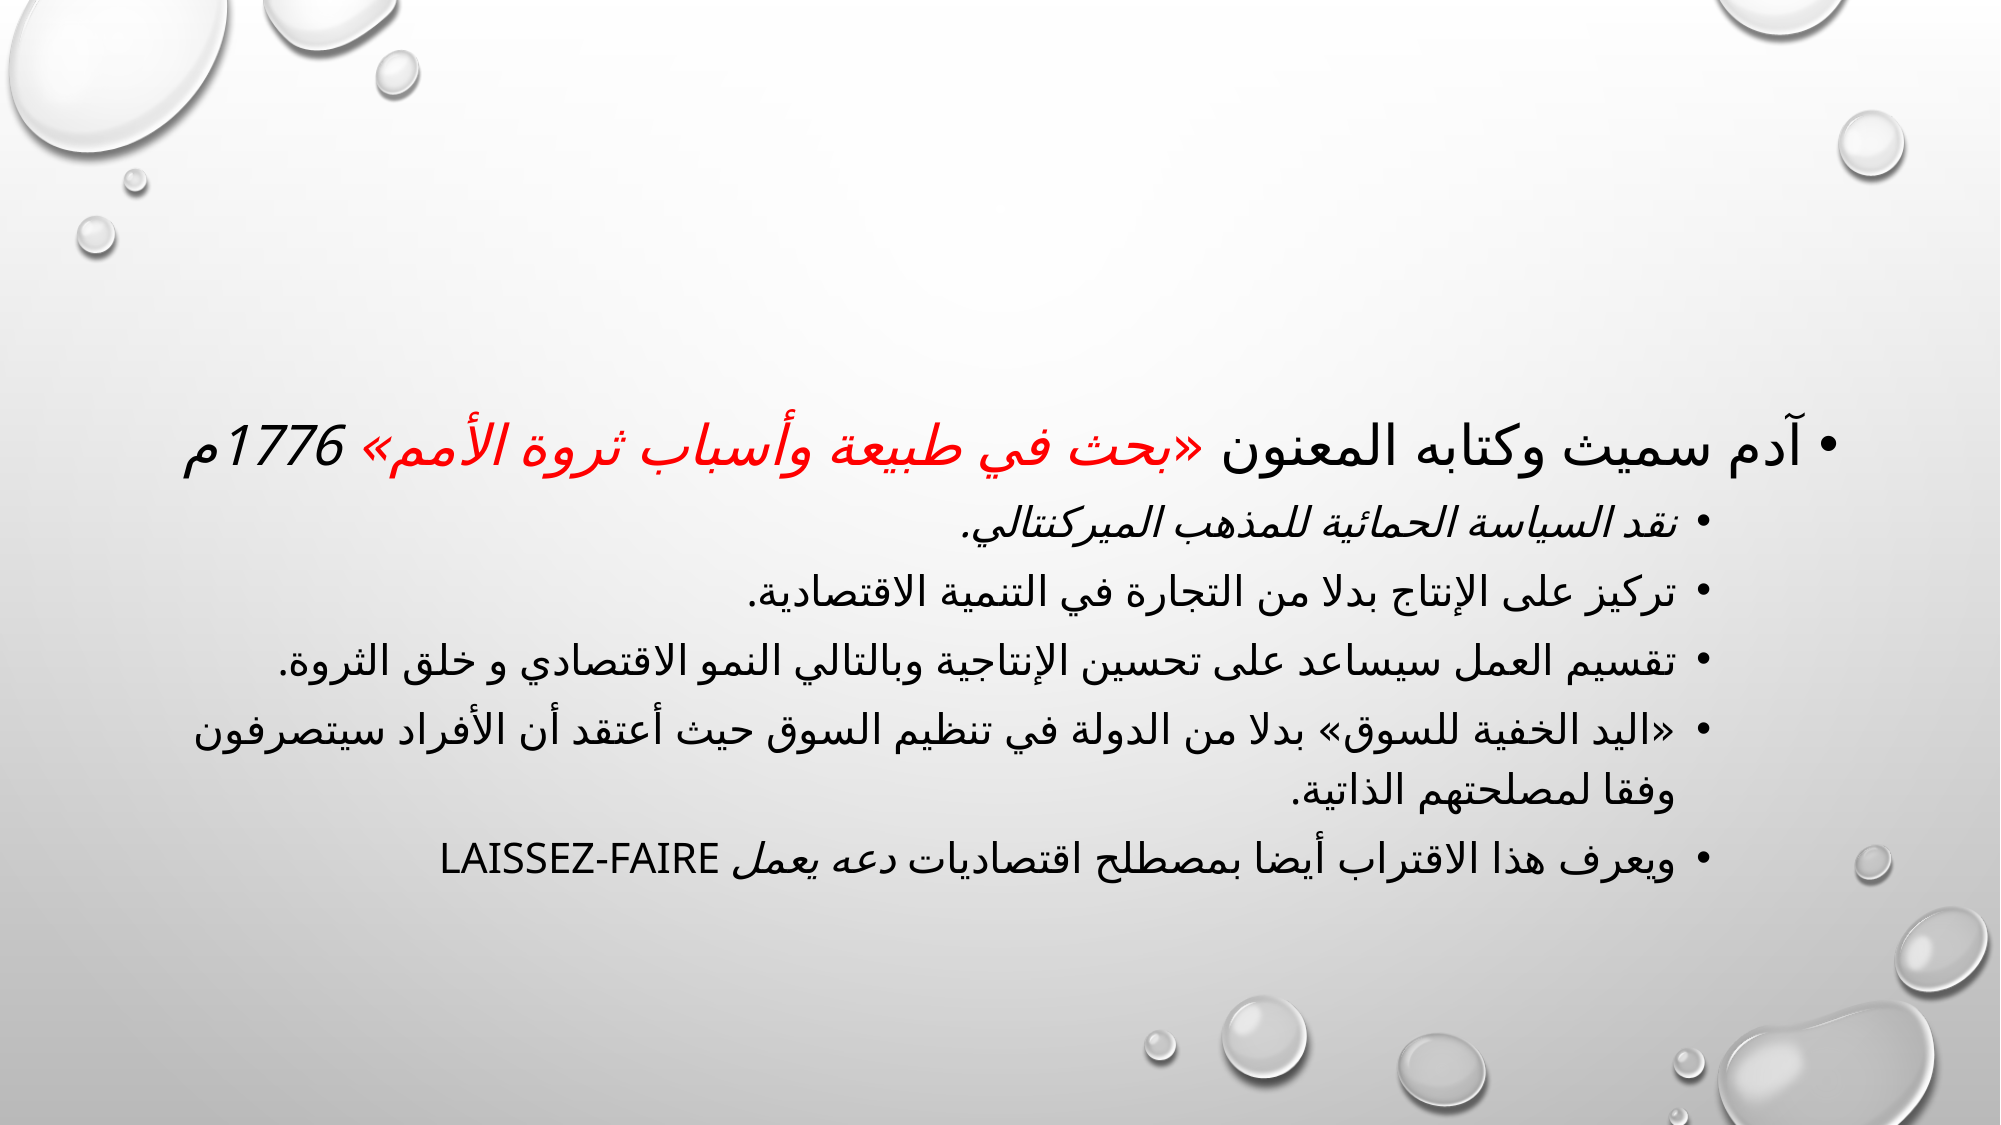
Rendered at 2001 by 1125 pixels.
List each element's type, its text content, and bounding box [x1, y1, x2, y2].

list آدم سميث وكتابه المعنون «بحث في طبيعة وأسباب ثروة الأمم» 1776م نقد السياسة الحمائية للمذهب الميركنتالي. تركيز على الإنتاج بدلا من التجارة في التنمية الاقتصادية. تقسيم العمل سيساعد على تحسين الإنتاجية وبالتالي النمو الاقتصادي و خلق الثروة. «اليد الخفية للسوق» بدلا من الدولة في تنظيم السوق حيث أعتقد أن الأفراد سيتصرفون وفقا لمصلحتهم الذاتية. ويعرف هذا الاقتراب أيضا بمصطلح اقتصاديات دعه يعمل laissez-faire [149, 388, 1850, 950]
picture [0, 0, 2000, 1125]
